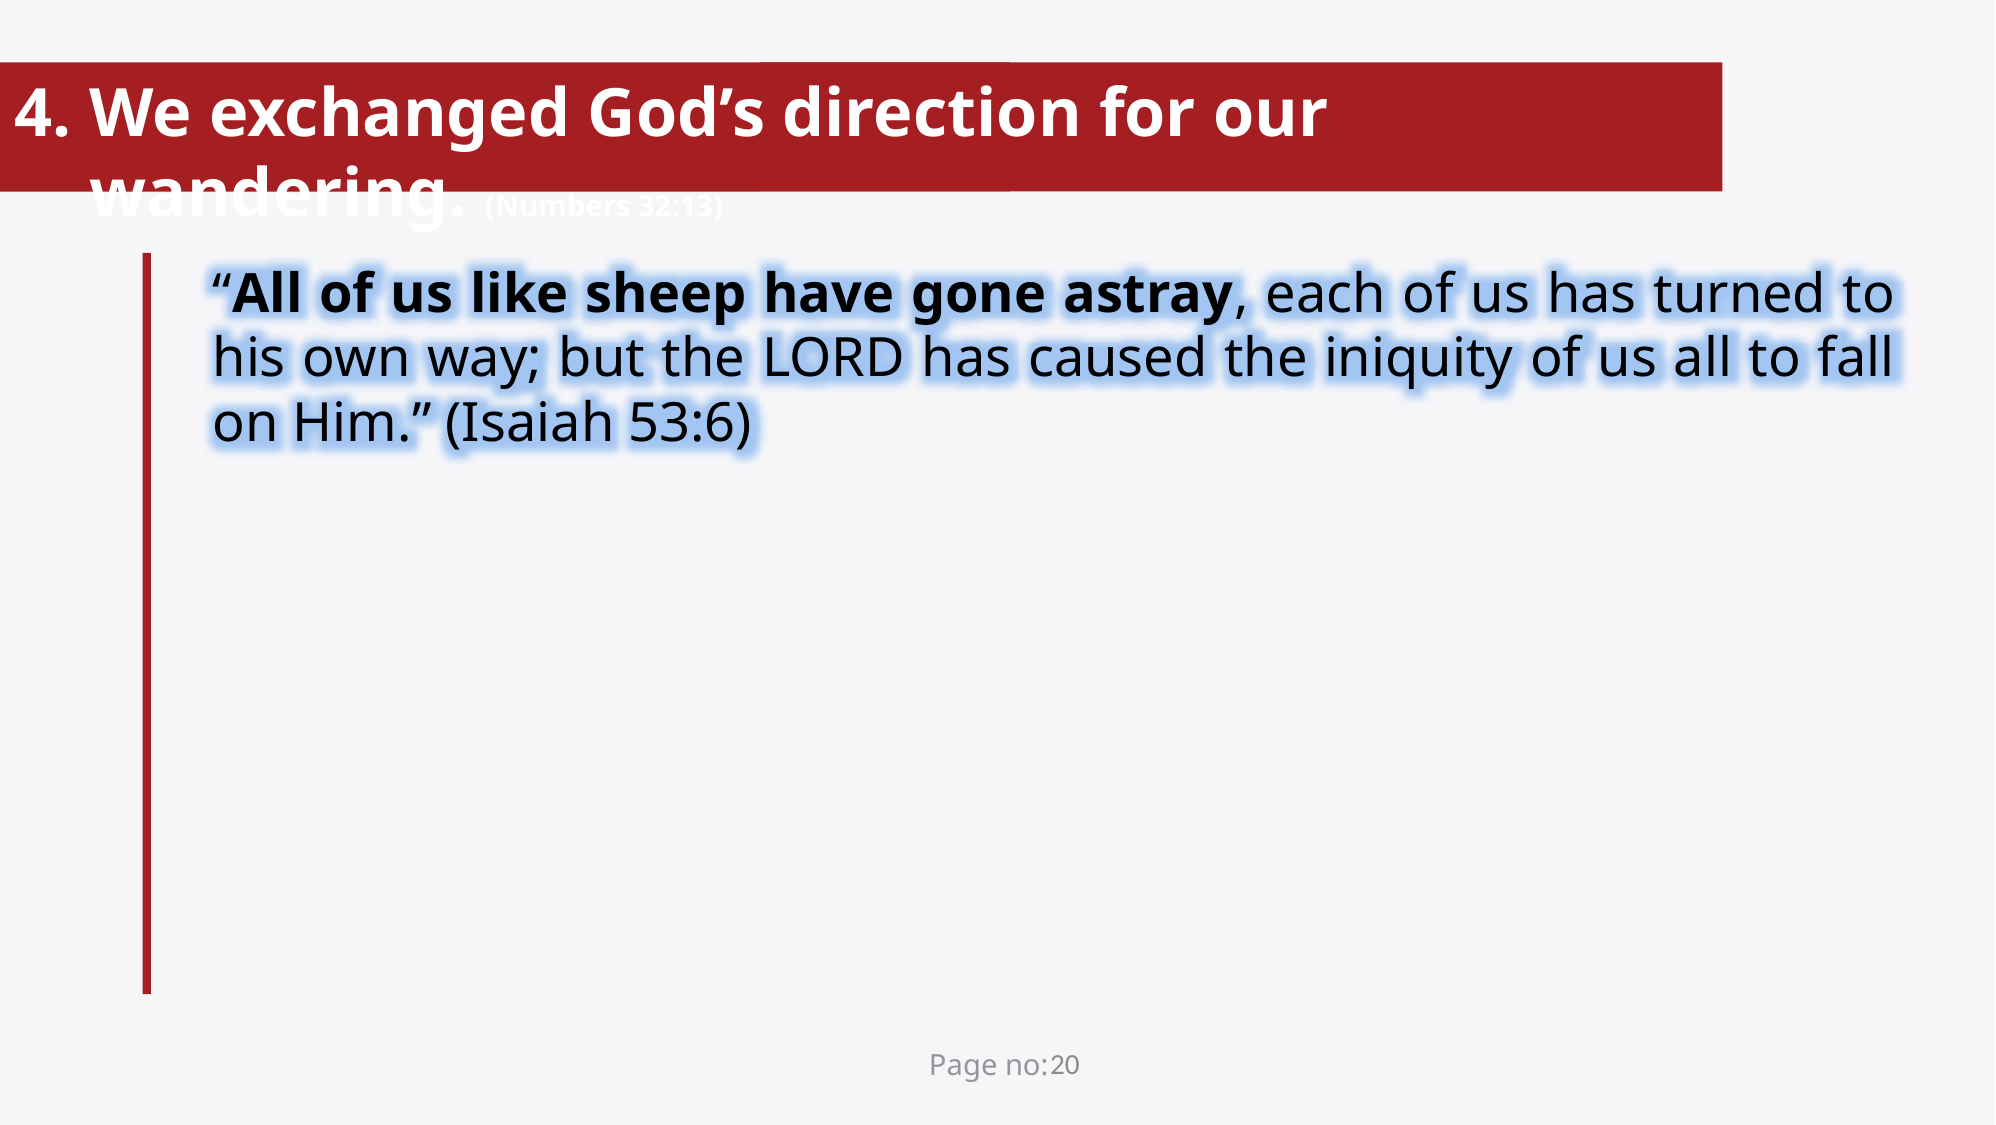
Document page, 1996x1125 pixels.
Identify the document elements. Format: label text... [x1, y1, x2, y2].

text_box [0, 62, 1723, 194]
text_box “All of us like sheep have gone astray, each of us has turned to his own way; but the Lord has caused the iniquity of us all to fall on Him.” (Isaiah 53:6) [198, 250, 1911, 461]
